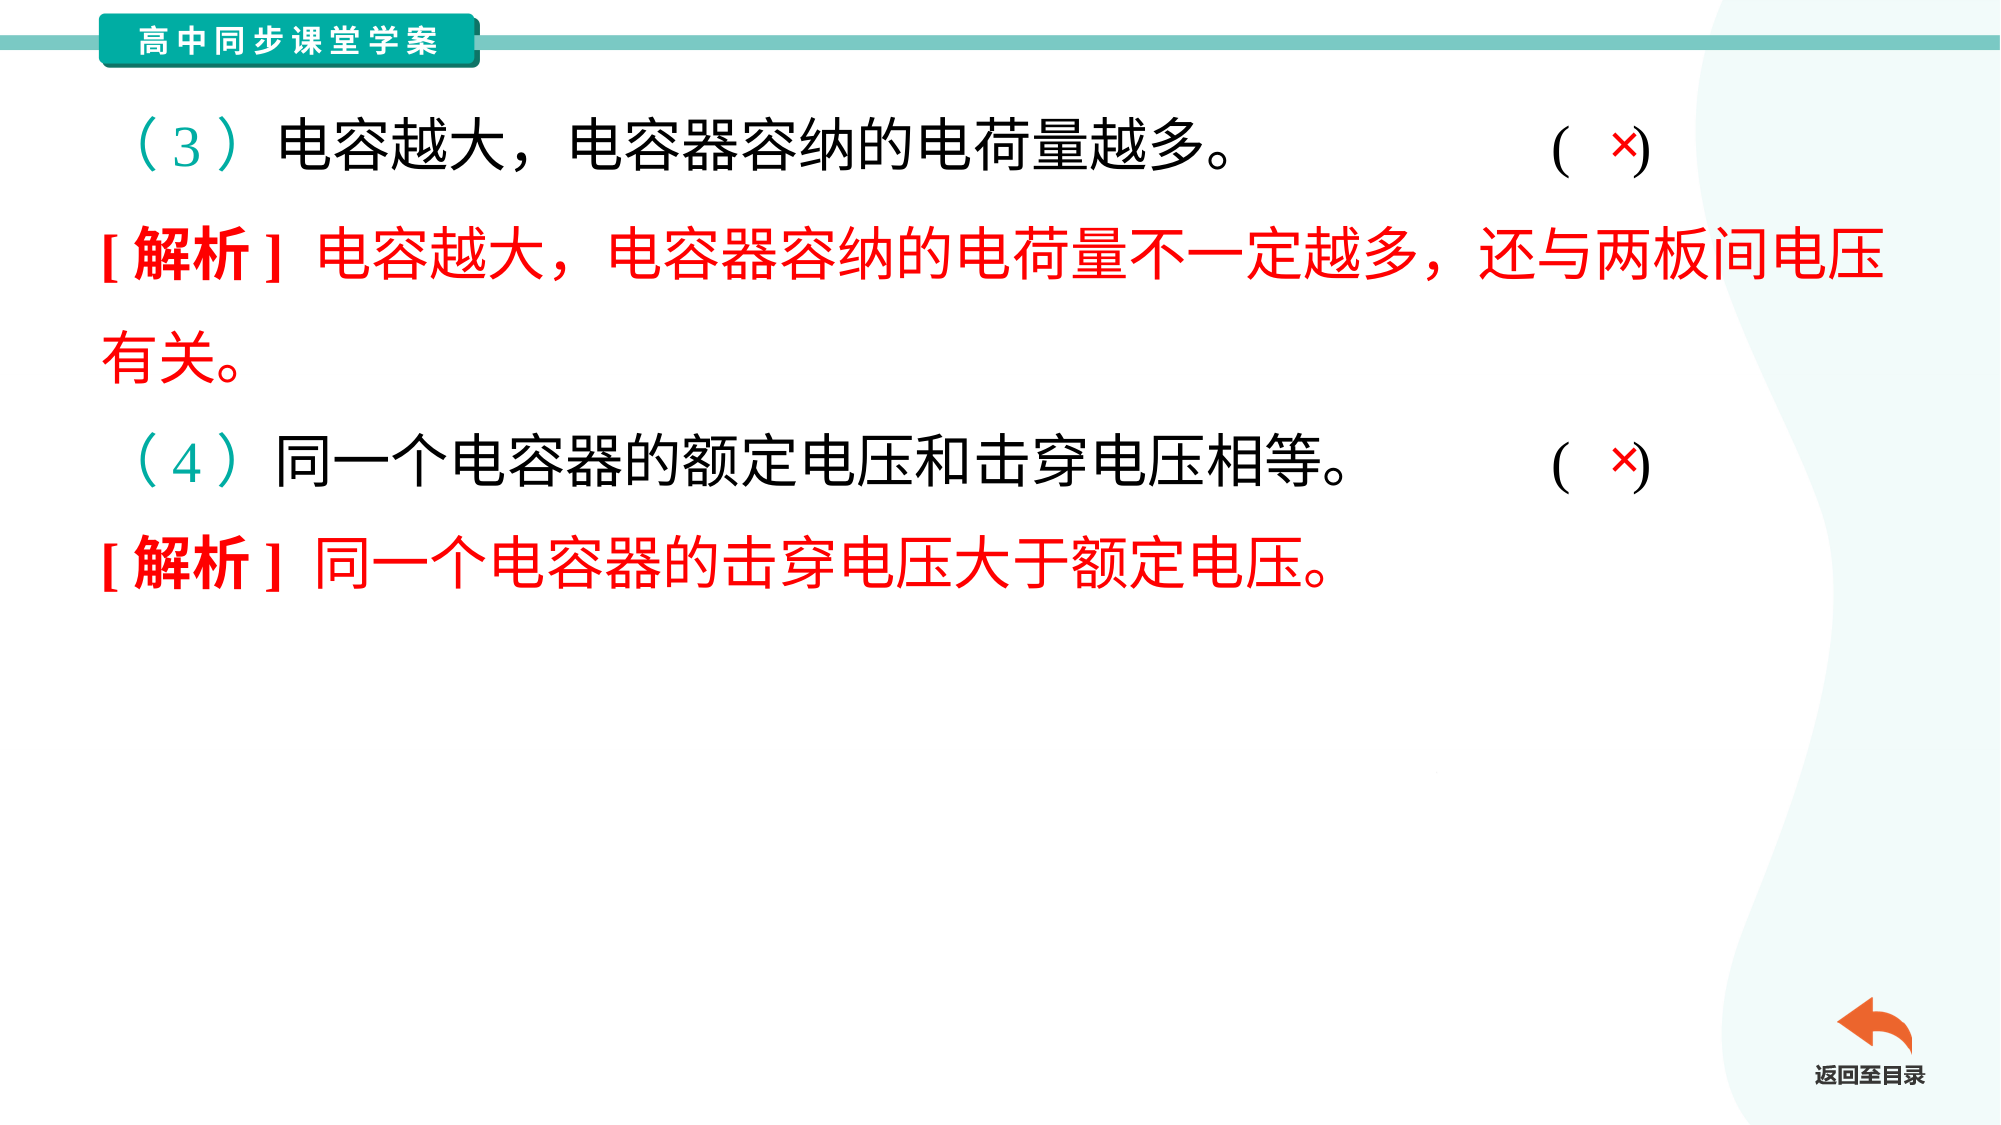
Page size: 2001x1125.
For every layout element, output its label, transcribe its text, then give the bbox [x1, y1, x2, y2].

text_box [解析] 电容越大，电容器容纳的电荷量不一定越多，还与两板间电压 有关。 [100, 180, 1899, 381]
text_box （3）电容越大，电容器容纳的电荷量越多。 ( ) [100, 76, 1899, 168]
text_box × [1574, 389, 1676, 481]
picture [0, 0, 2000, 1125]
text_box [解析] 同一个电容器的击穿电压大于额定电压。 [100, 493, 1899, 585]
text_box （4）同一个电容器的额定电压和击穿电压相等。 ( ) [100, 391, 1899, 483]
text_box × [1574, 74, 1676, 165]
